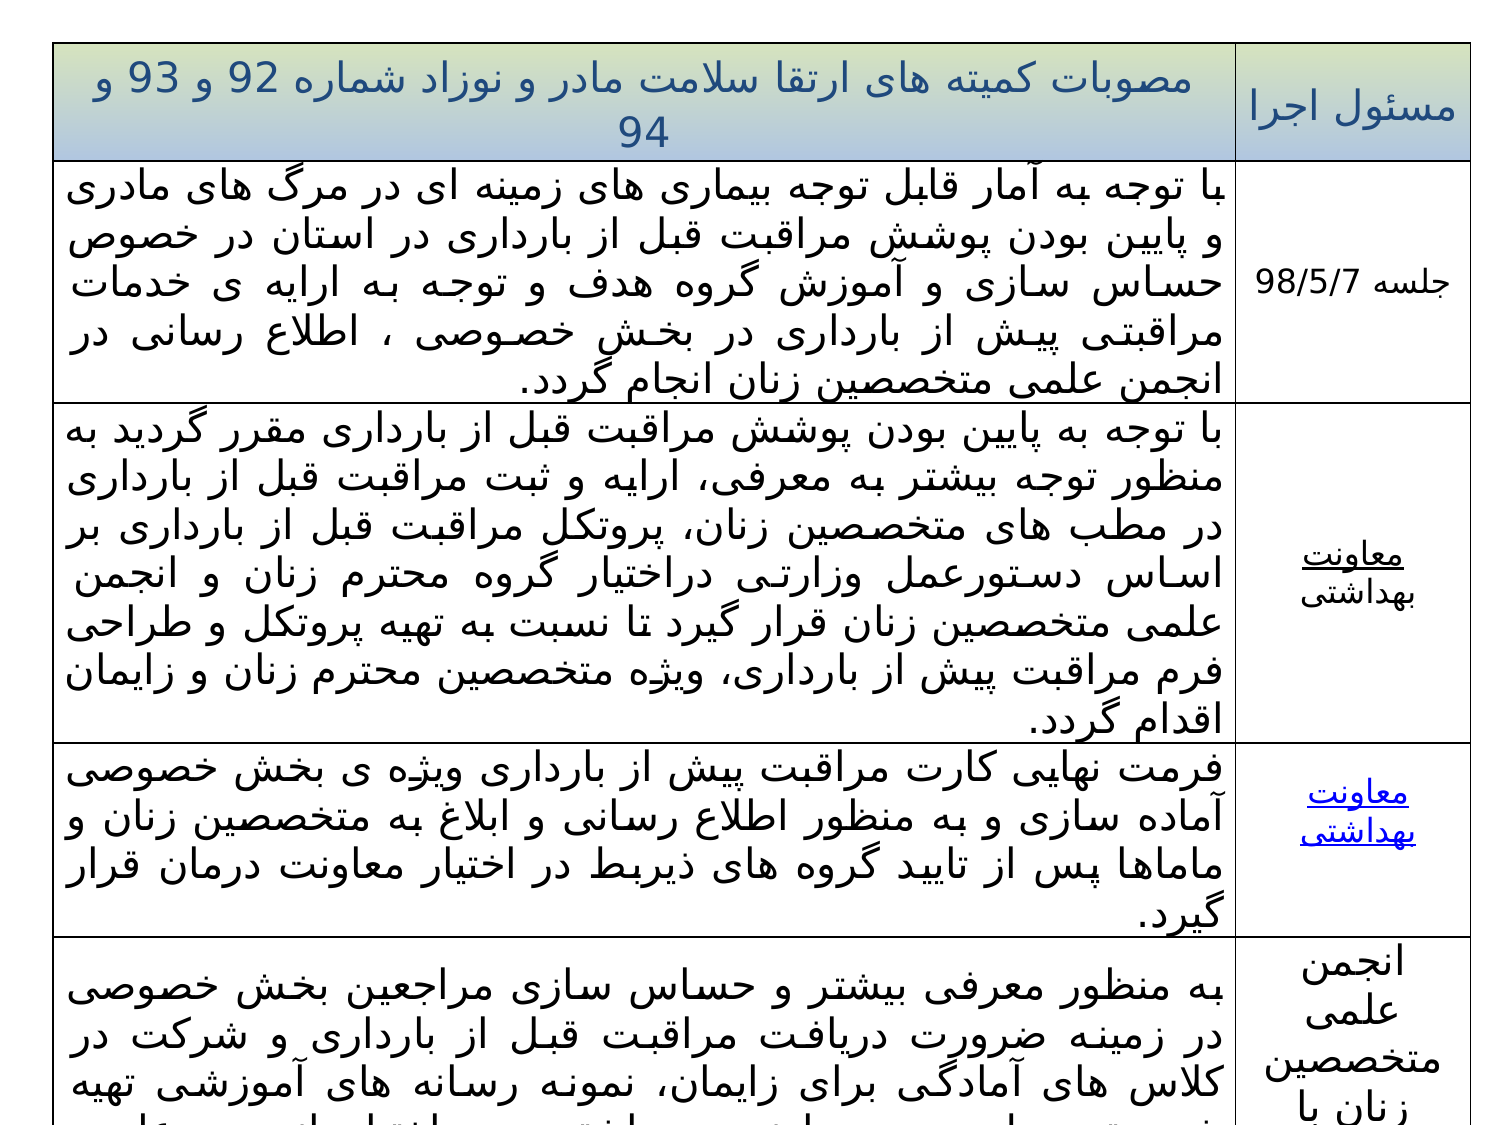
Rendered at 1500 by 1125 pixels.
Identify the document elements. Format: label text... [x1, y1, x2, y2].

table_cell انجمن علمی متخصصین زنان با همکاری معاونت بهداشتی [1236, 938, 1470, 1125]
table_cell معاونت بهداشتی [1236, 404, 1470, 742]
table_cell فرمت نهایی کارت مراقبت پیش از بارداری ویژه ی بخش خصوصی آماده سازی و به منظور اطلاع رسانی و ابلاغ به متخصصین زنان و ماماها پس از تایید گروه های ذیربط در اختیار معاونت درمان قرار گیرد. [54, 744, 1235, 936]
table_cell با توجه به پایین بودن پوشش مراقبت قبل از بارداری مقرر گردید به منظور توجه بیشتر به معرفی، ارایه و ثبت مراقبت قبل از بارداری در مطب های متخصصین زنان، پروتکل مراقبت قبل از بارداری بر اساس دستورعمل وزارتی دراختیار گروه محترم زنان و انجمن علمی متخصصین زنان قرار گیرد تا نسبت به تهیه پروتکل و طراحی فرم مراقبت پیش از بارداری، ویژه متخصصین محترم زنان و زایمان اقدام گردد. [54, 404, 1235, 742]
table_cell با توجه به آمار قابل توجه بیماری های زمینه ای در مرگ های مادری و پایین بودن پوشش مراقبت قبل از بارداری در استان در خصوص حساس سازی و آموزش گروه هدف و توجه به ارایه ی خدمات مراقبتی پیش از بارداری در بخش خصوصی ، اطلاع رسانی در انجمن علمی متخصصین زنان انجام گردد. [54, 162, 1235, 402]
table_header مسئول اجرا [1236, 44, 1470, 160]
table_cell معاونت بهداشتی [1236, 744, 1470, 936]
table_cell جلسه 98/5/7 [1236, 162, 1470, 402]
table_header مصوبات کمیته های ارتقا سلامت مادر و نوزاد شماره 92 و 93 و 94 [54, 44, 1235, 160]
table_cell به منظور معرفی بیشتر و حساس سازی مراجعین بخش خصوصی در زمینه ضرورت دریافت مراقبت قبل از بارداری و شرکت در کلاس های آمادگی برای زایمان، نمونه رسانه های آموزشی تهیه شده توسط حوزه معاونت بهداشتی در اختیار انجمن علمی متخصصین زنان، انجمن علمی مامایی و جمعیت مامایی قرار گیرد تا نسبت به چاپ آن و توزیع در مطب ها اقدام گردد. [54, 938, 1235, 1125]
